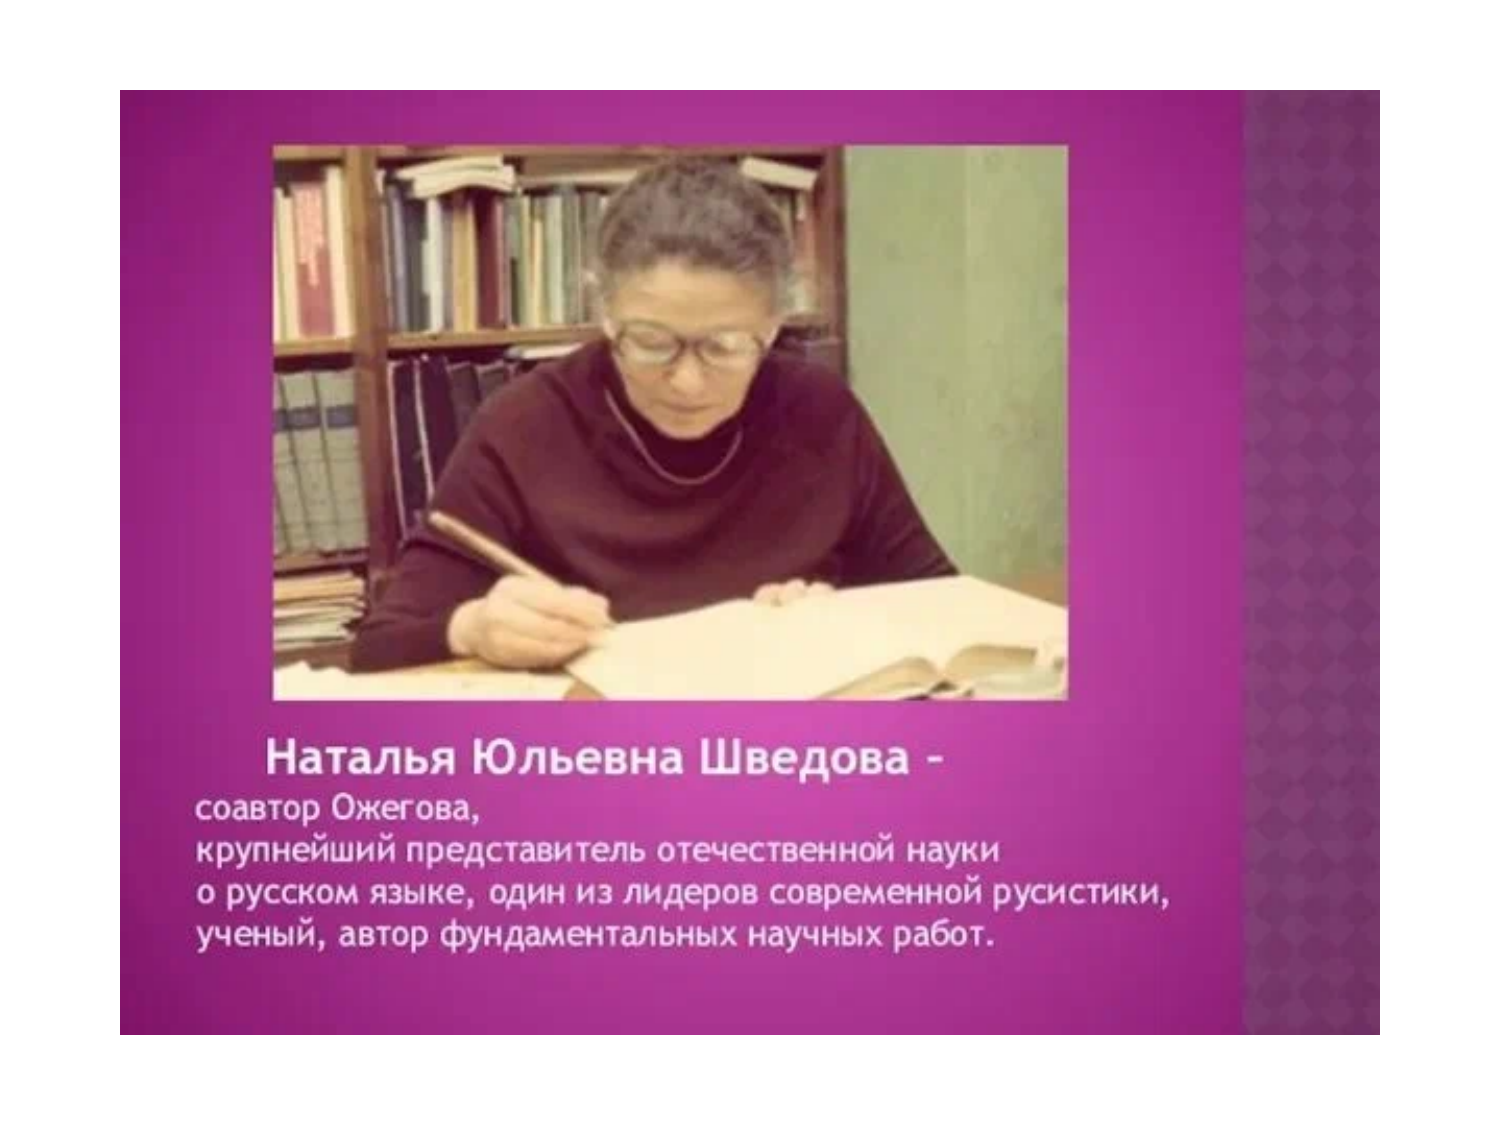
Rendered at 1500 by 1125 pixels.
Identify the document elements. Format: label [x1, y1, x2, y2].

picture [120, 90, 1380, 1035]
